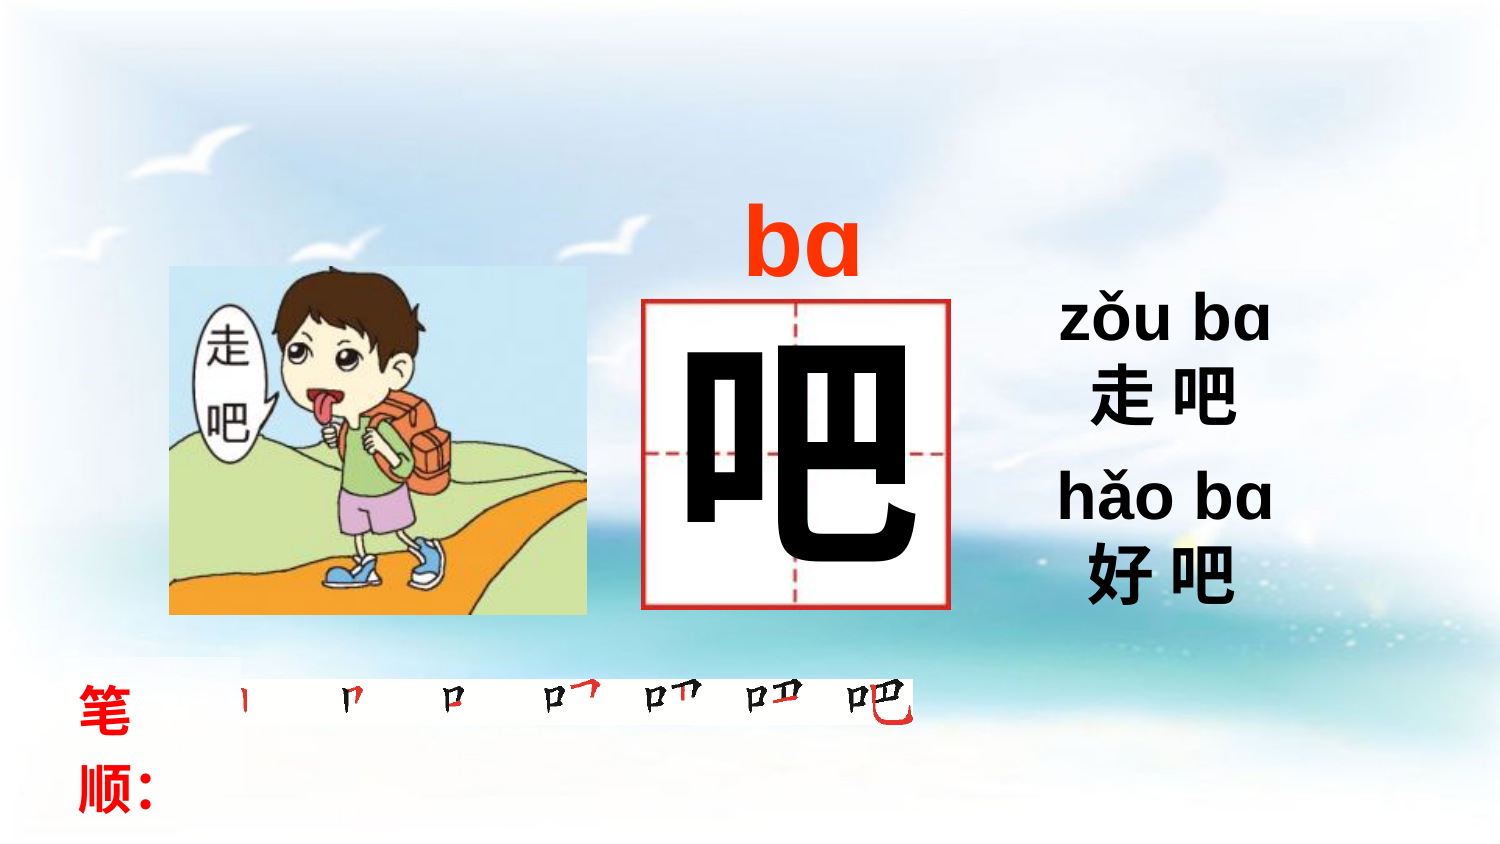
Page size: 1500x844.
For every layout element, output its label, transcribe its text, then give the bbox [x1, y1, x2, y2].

picture [0, 0, 1500, 844]
text_box 笔顺： [63, 657, 242, 828]
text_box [640, 285, 951, 610]
text_box hǎo bɑ 好 吧 [1041, 445, 1290, 621]
text_box bɑ [728, 169, 908, 284]
text_box zǒu bɑ 走 吧 [1043, 266, 1288, 442]
